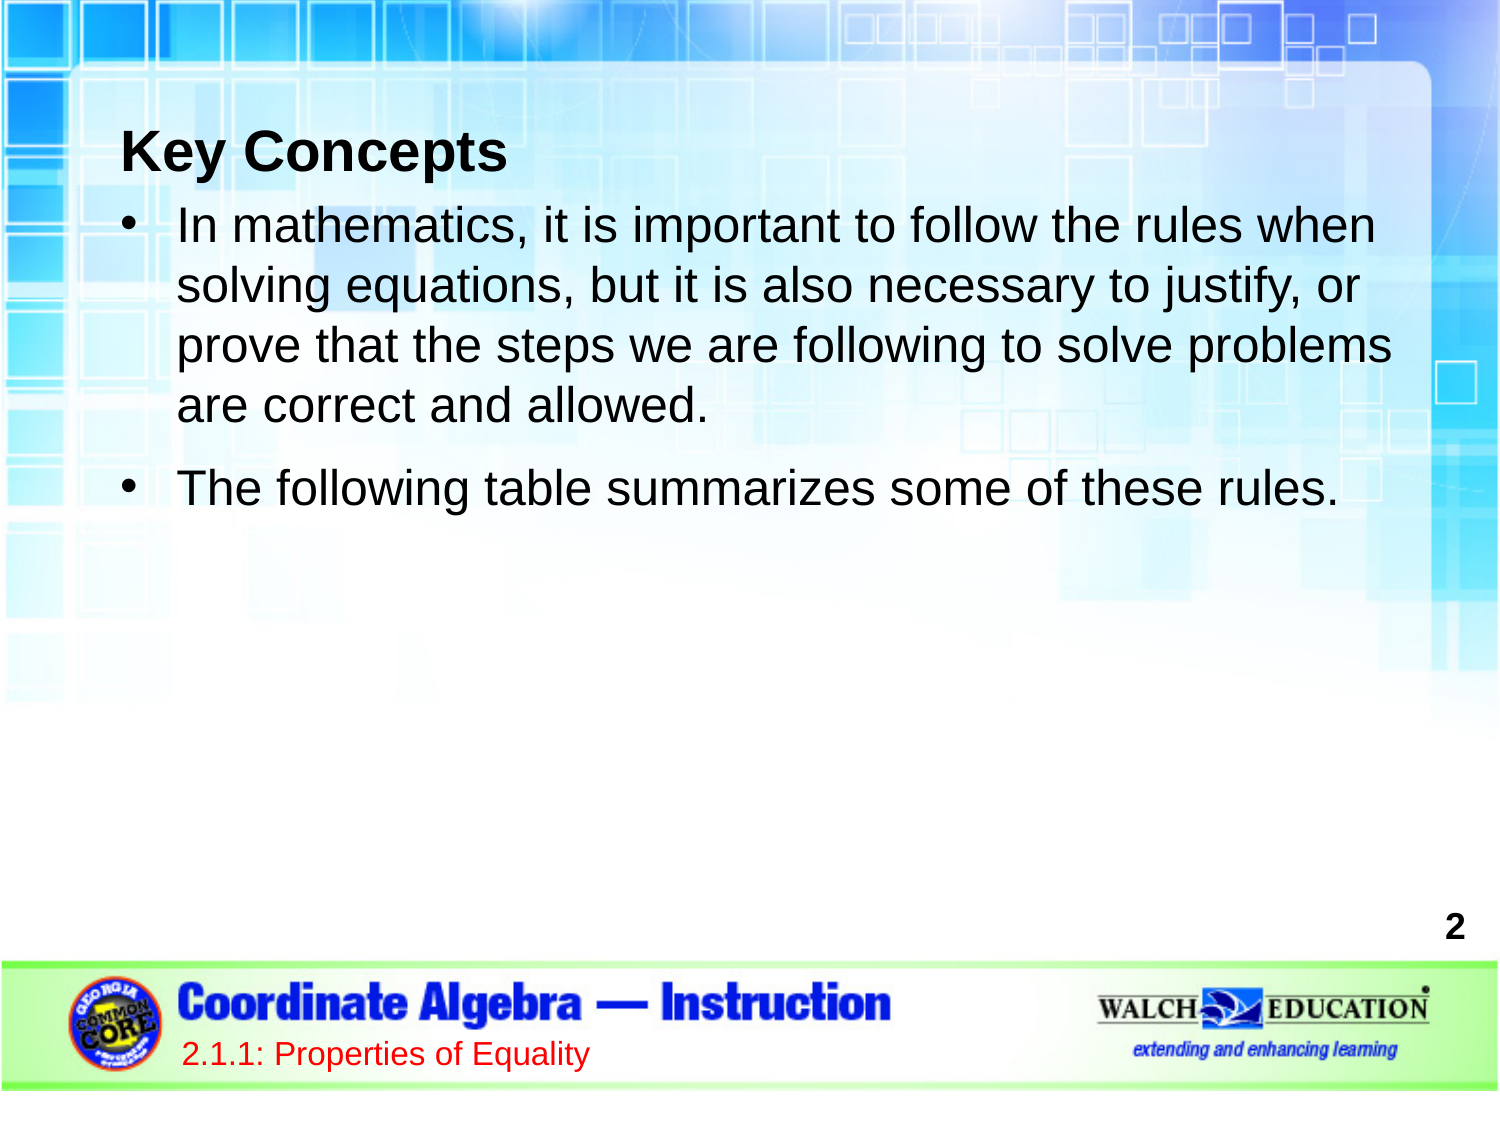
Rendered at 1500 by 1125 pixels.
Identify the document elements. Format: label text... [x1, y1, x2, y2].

subtitle Key Concepts In mathematics, it is important to follow the rules when solving equations, but it is also necessary to justify, or prove that the steps we are following to solve problems are correct and allowed. The following table summarizes some of these rules. [105, 105, 1415, 925]
list 2.1.1: Properties of Equality [166, 1024, 1074, 1069]
slide_number 2 [1361, 901, 1481, 949]
picture [1, 0, 1500, 1091]
